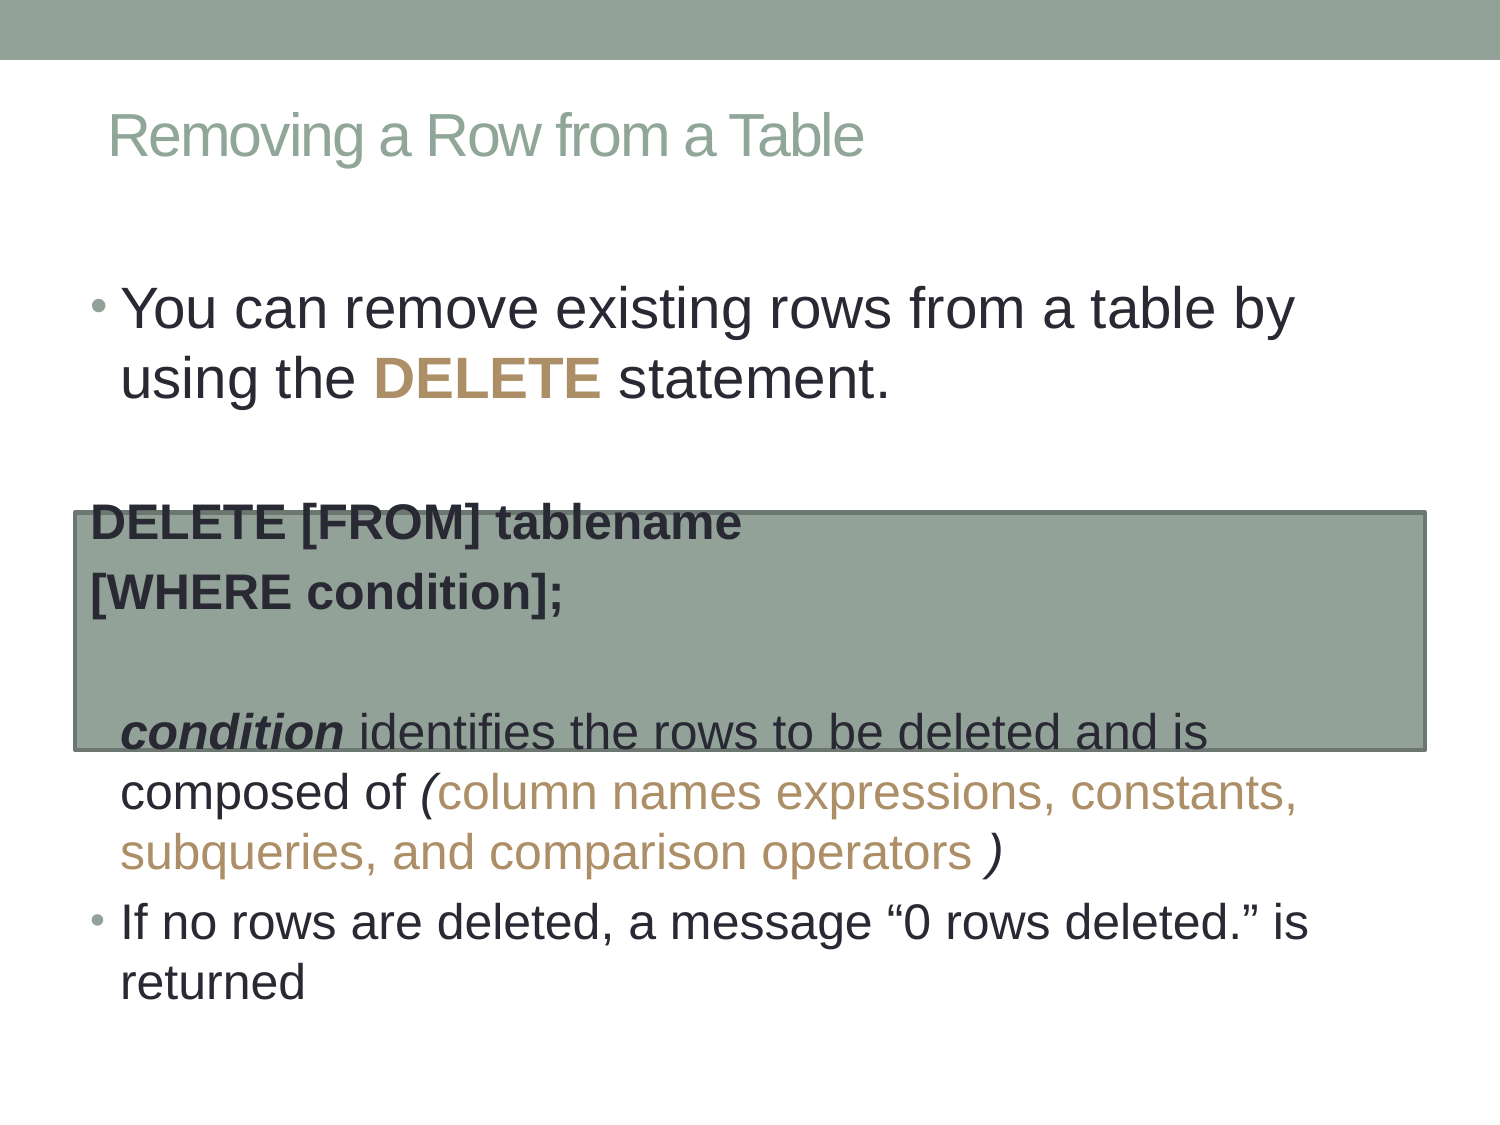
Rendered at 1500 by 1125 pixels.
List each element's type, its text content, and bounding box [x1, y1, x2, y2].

title Removing a Row from a Table [75, 87, 1425, 250]
list You can remove existing rows from a table by using the DELETE statement. DELETE [FROM] tablename [WHERE condition]; condition identifies the rows to be deleted and is composed of (column names expressions, constants, subqueries, and comparison operators ) If no rows are deleted, a message “0 rows deleted.” is returned [75, 262, 1425, 1063]
